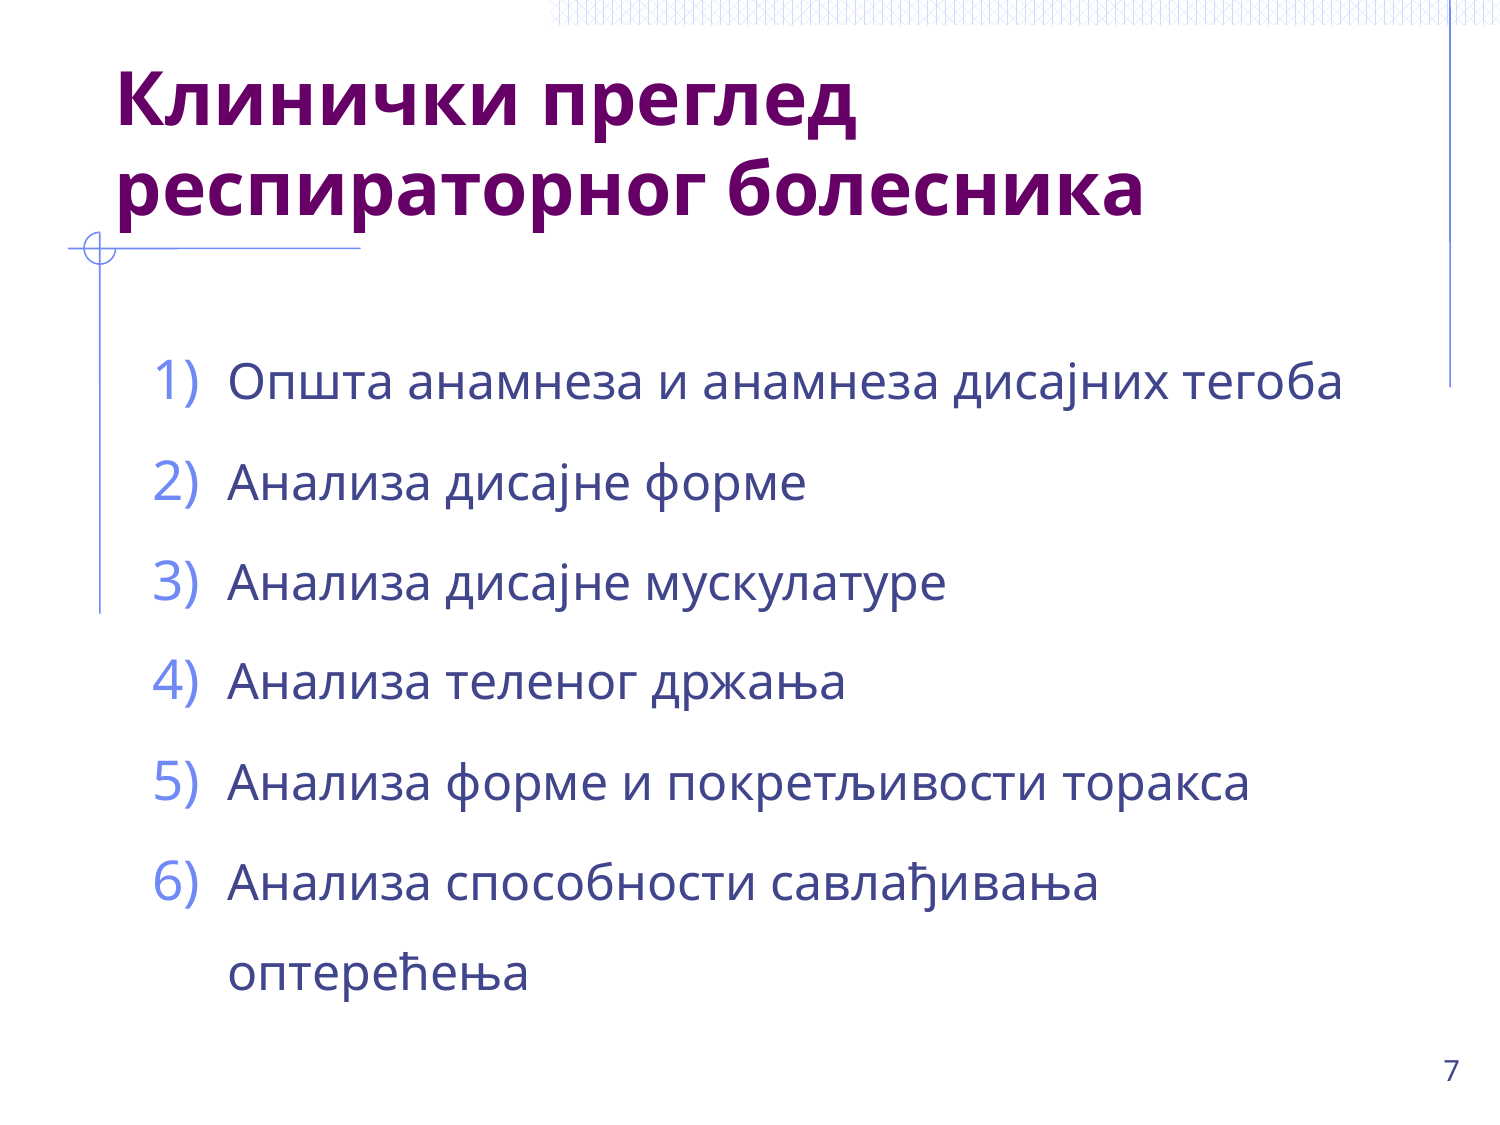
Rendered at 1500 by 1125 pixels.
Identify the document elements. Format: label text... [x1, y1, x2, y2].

list Општа анамнеза и анамнеза дисајних тегоба Анализа дисајне форме Анализа дисајне мускулатуре Анализа теленог држања Анализа форме и покретљивости торакса Анализа способности савлађивања оптерећења [137, 312, 1413, 988]
title Клинички преглед респираторног болесника [99, 49, 1376, 238]
slide_number 7 [1162, 1025, 1475, 1100]
